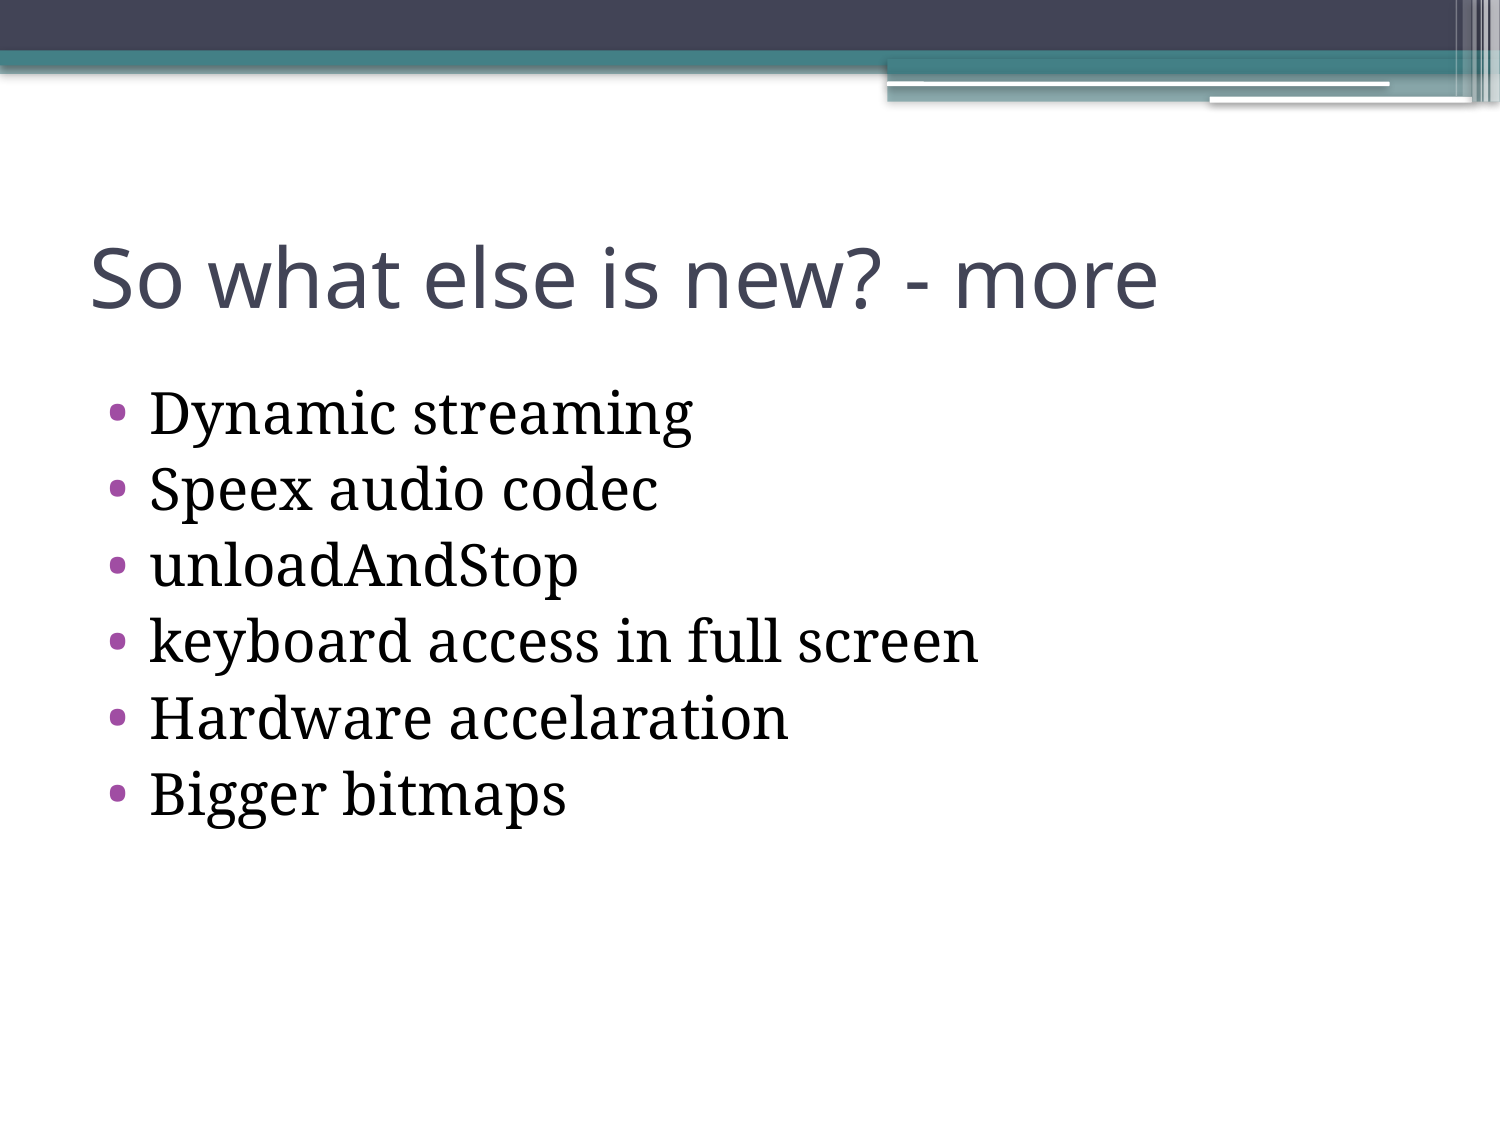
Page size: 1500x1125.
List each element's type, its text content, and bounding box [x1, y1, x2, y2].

title So what else is new? - more [75, 187, 1425, 363]
list Dynamic streaming Speex audio codec unloadAndStop keyboard access in full screen Hardware accelaration Bigger bitmaps [75, 368, 1425, 1079]
